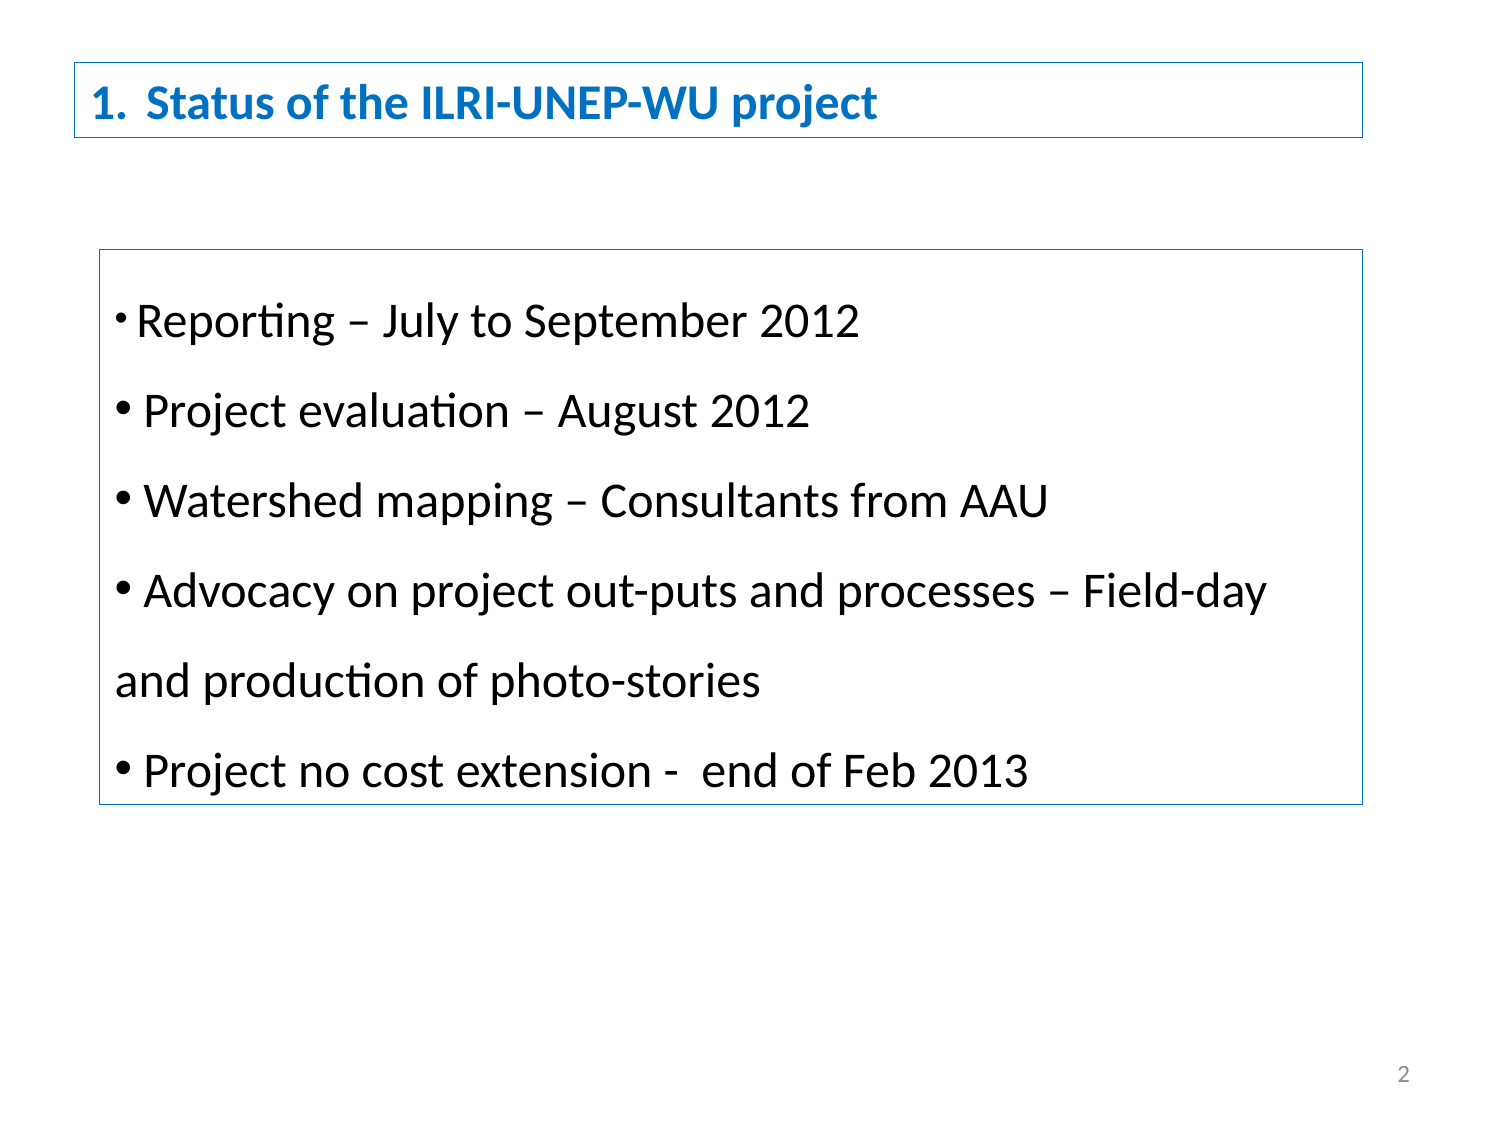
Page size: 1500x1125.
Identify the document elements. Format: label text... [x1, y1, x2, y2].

text_box Status of the ILRI-UNEP-WU project [74, 62, 1363, 138]
text_box Reporting – July to September 2012 Project evaluation – August 2012 Watershed mapping – Consultants from AAU Advocacy on project out-puts and processes – Field-day and production of photo-stories Project no cost extension - end of Feb 2013 [99, 249, 1363, 805]
slide_number 2 [1074, 1042, 1425, 1103]
